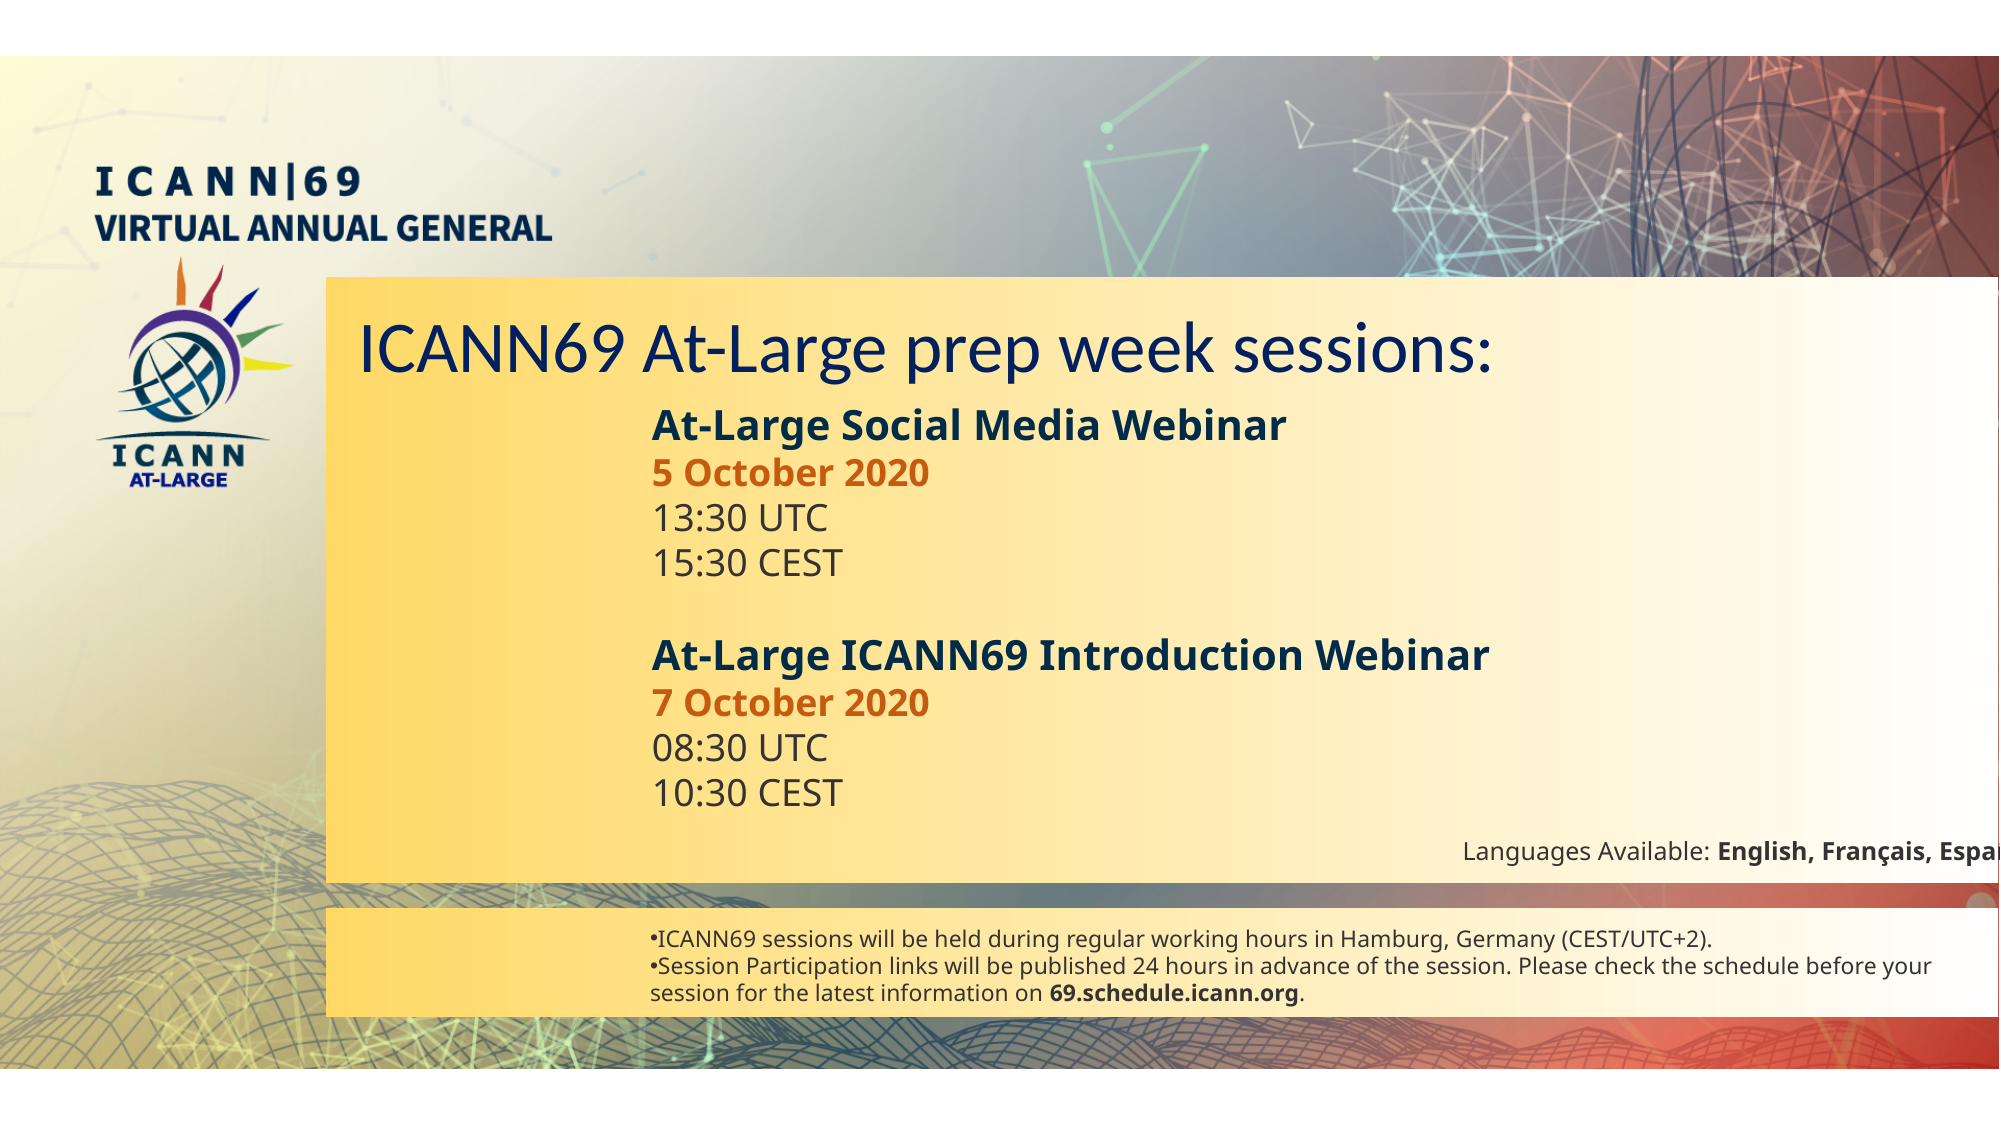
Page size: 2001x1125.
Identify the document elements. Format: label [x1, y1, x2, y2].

picture [0, 56, 1999, 1069]
